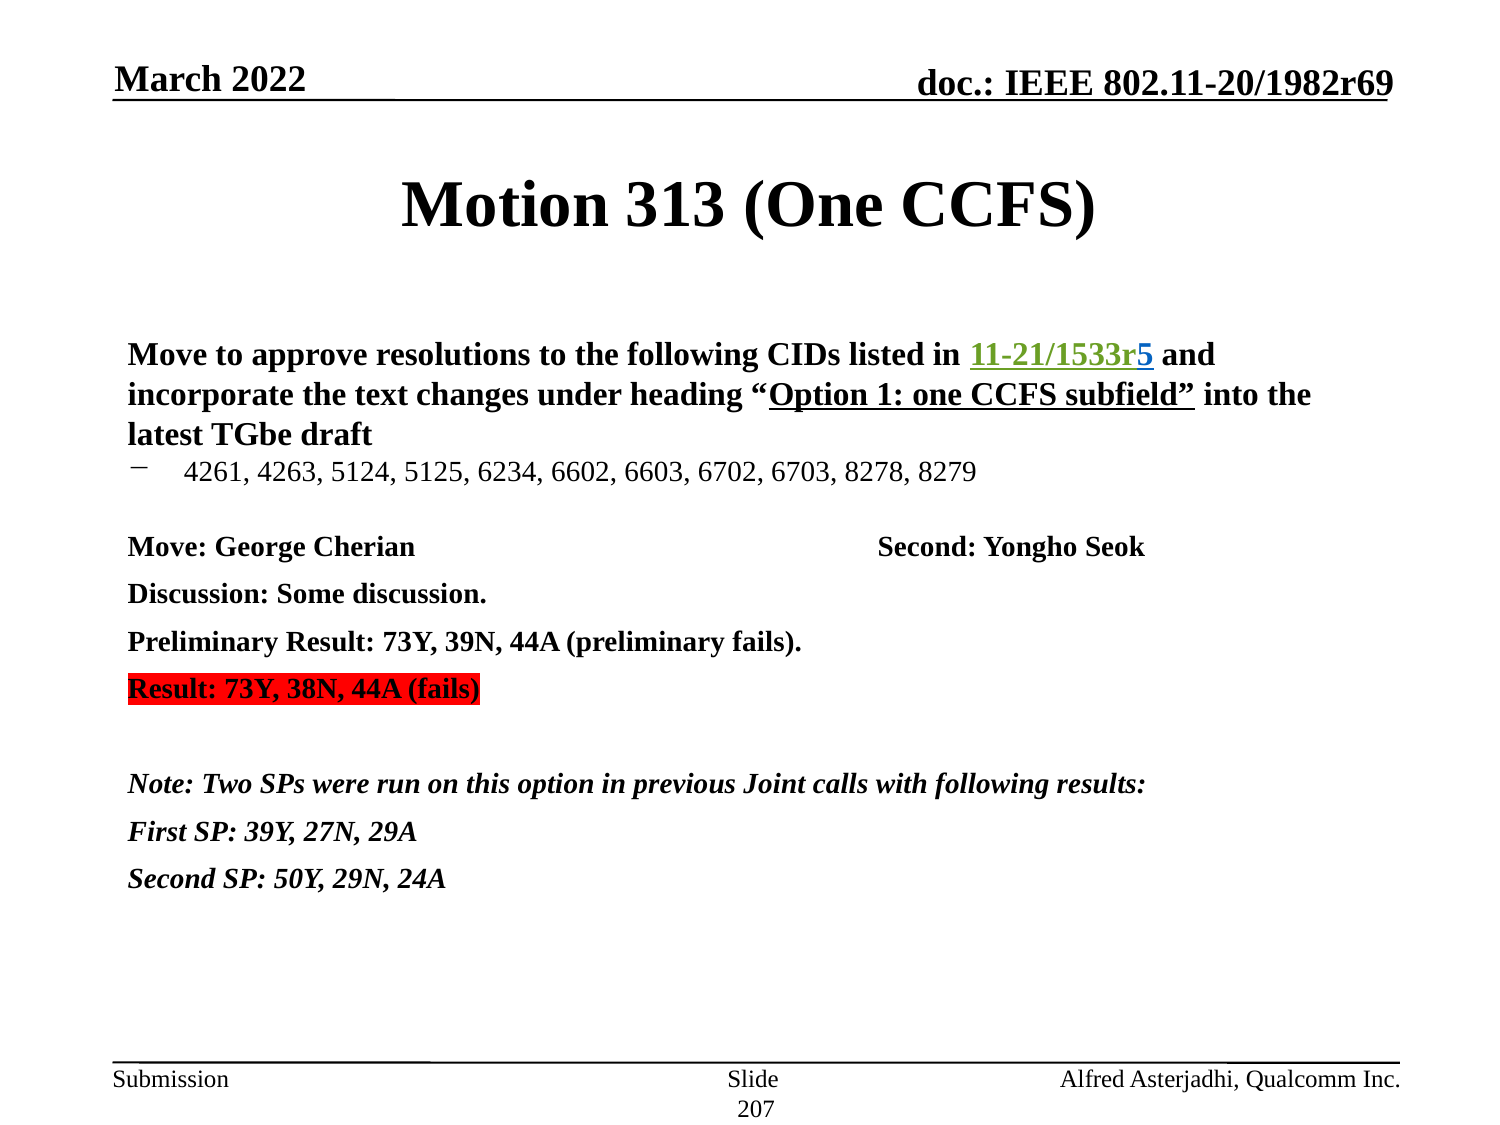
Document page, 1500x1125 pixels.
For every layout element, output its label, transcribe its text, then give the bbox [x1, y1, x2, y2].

title Motion 313 (One CCFS) [112, 112, 1388, 288]
footer Alfred Asterjadhi, Qualcomm Inc. [878, 1061, 1402, 1093]
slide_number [114, 54, 423, 100]
list Move to approve resolutions to the following CIDs listed in 11-21/1533r5 and incorporate the text changes under heading “Option 1: one CCFS subfield” into the latest TGbe draft 4261, 4263, 5124, 5125, 6234, 6602, 6603, 6702, 6703, 8278, 8279 Move: George Cherian Second: Yongho Seok Discussion: Some discussion. Preliminary Result: 73Y, 39N, 44A (preliminary fails). Result: 73Y, 38N, 44A (fails) Note: Two SPs were run on this option in previous Joint calls with following results: First SP: 39Y, 27N, 29A Second SP: 50Y, 29N, 24A [112, 324, 1388, 1063]
slide_number Slide 207 [712, 1061, 800, 1123]
